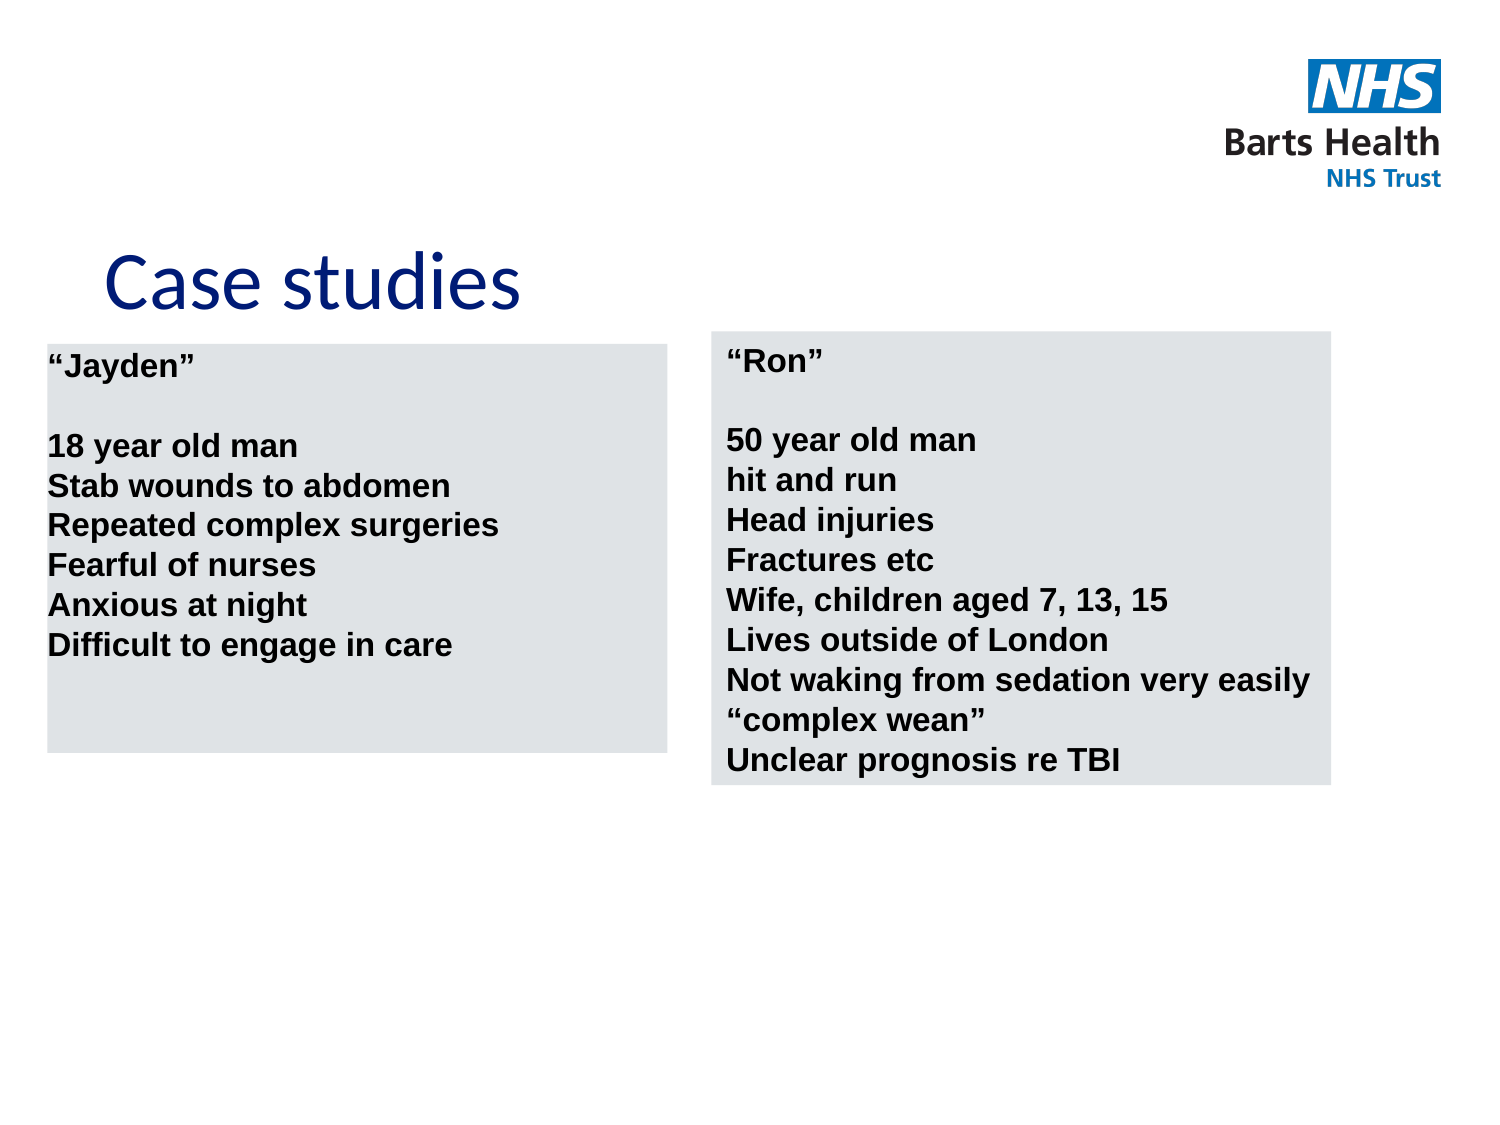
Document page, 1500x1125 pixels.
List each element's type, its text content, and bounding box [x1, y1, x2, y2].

title Case studies [104, 226, 1393, 327]
picture [1226, 59, 1441, 187]
text_box “Ron” 50 year old man hit and run Head injuries Fractures etc Wife, children aged 7, 13, 15 Lives outside of London Not waking from sedation very easily “complex wean” Unclear prognosis re TBI [711, 331, 1332, 786]
picture [772, 338, 1394, 930]
list “Jayden” 18 year old man Stab wounds to abdomen Repeated complex surgeries Fearful of nurses Anxious at night Difficult to engage in care [47, 343, 668, 753]
